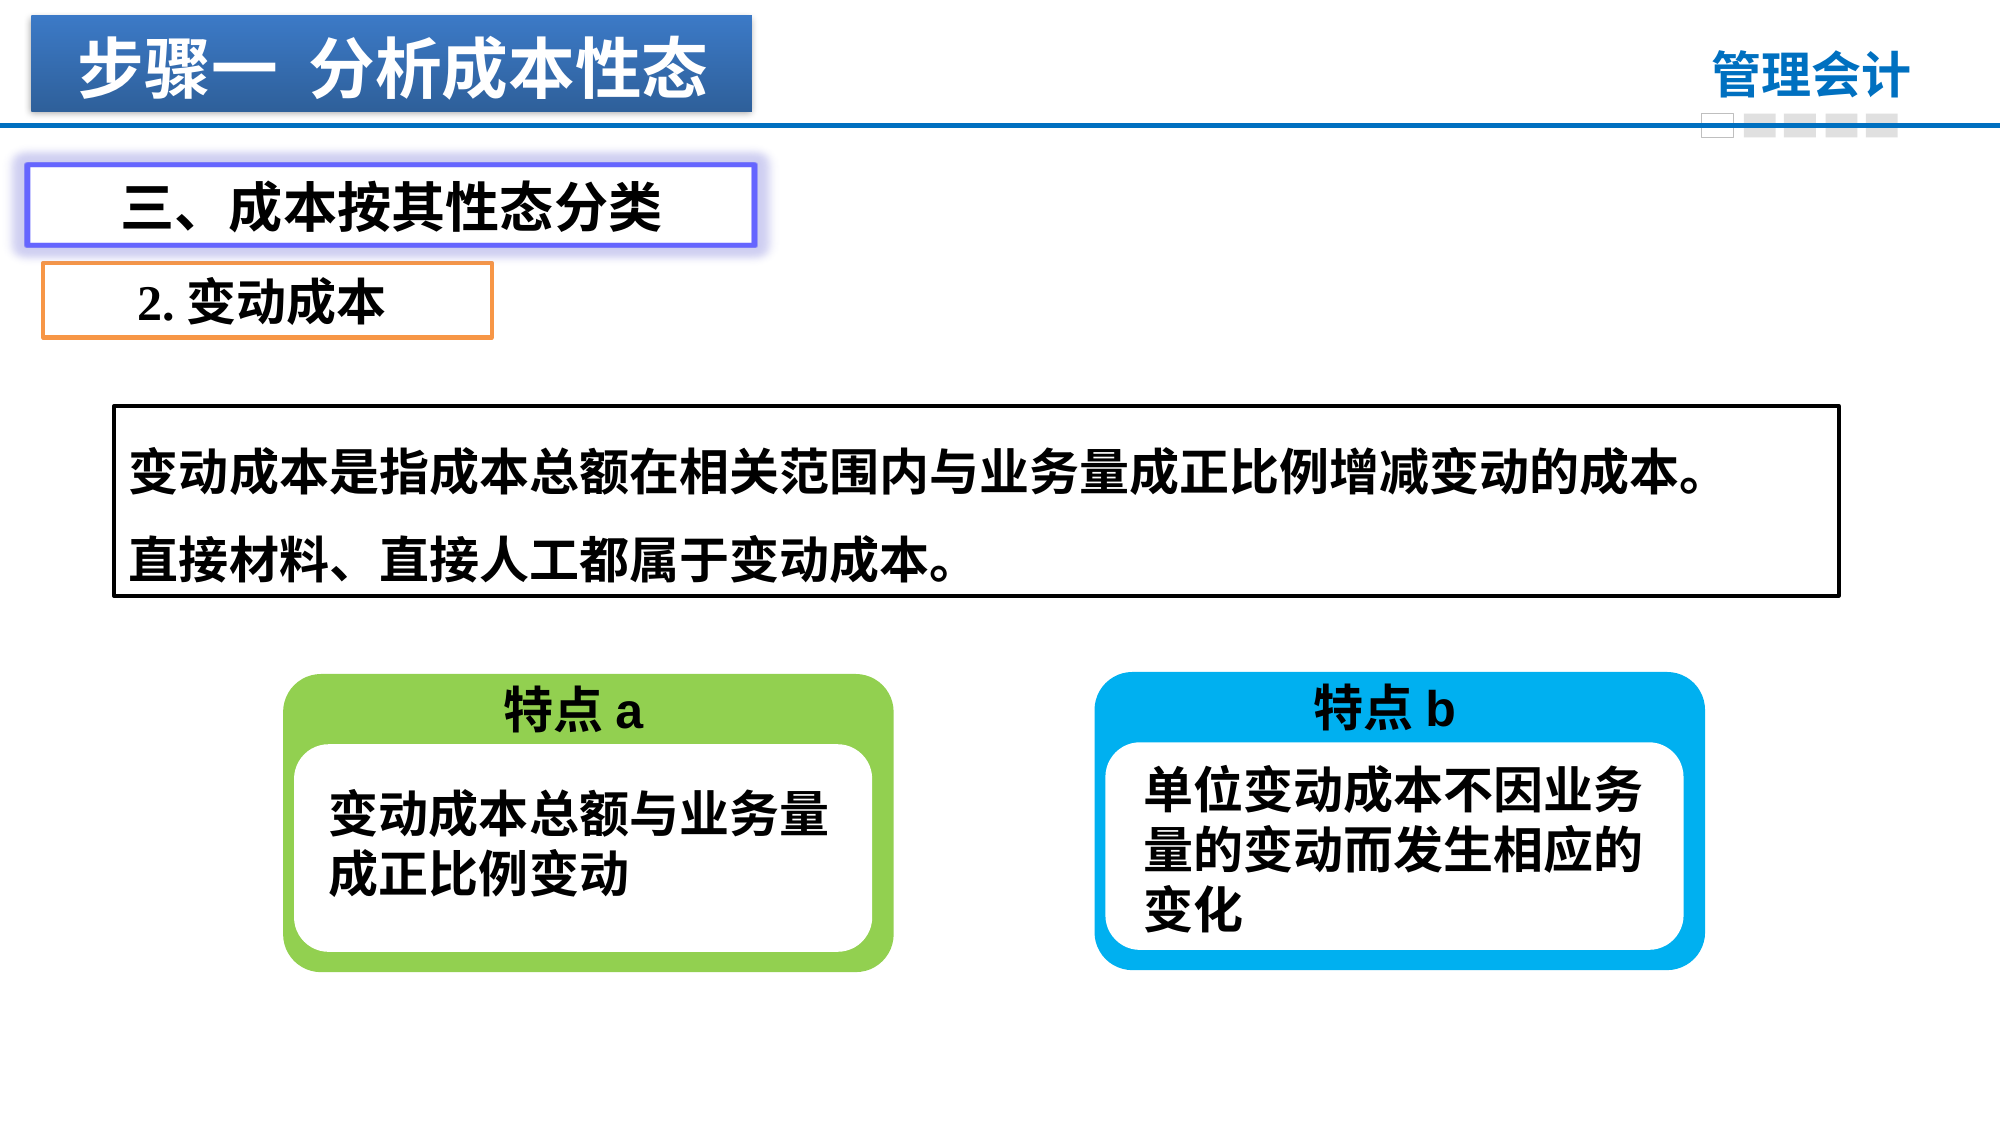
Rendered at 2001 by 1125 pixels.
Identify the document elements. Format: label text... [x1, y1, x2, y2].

text_box 变动成本是指成本总额在相关范围内与业务量成正比例增减变动的成本。 直接材料、直接人工都属于变动成本。 [112, 404, 1841, 598]
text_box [1094, 668, 1706, 971]
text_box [31, 14, 753, 117]
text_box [282, 670, 894, 973]
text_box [0, 136, 788, 273]
text_box 2.变动成本 [41, 282, 494, 340]
